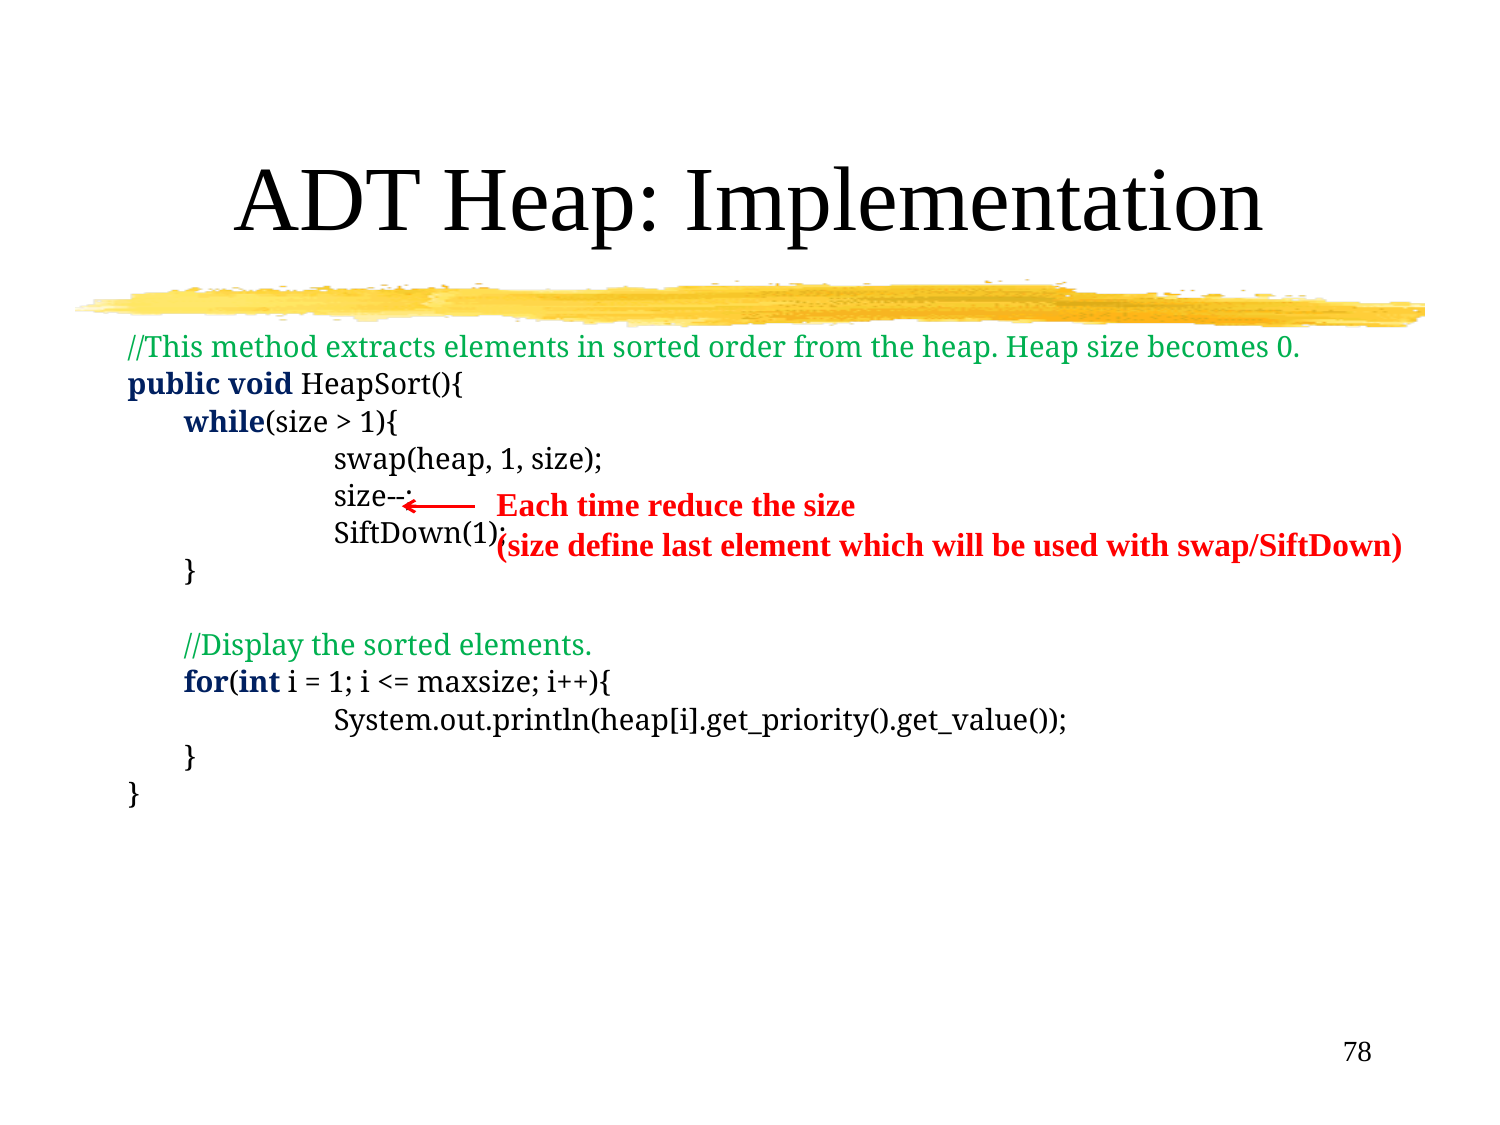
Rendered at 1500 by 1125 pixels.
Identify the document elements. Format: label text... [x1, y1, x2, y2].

title ADT Heap: Implementation [112, 99, 1388, 288]
list //This method extracts elements in sorted order from the heap. Heap size becomes 0. public void HeapSort(){ while(size > 1){ swap(heap, 1, size); size--; SiftDown(1); } //Display the sorted elements. for(int i = 1; i <= maxsize; i++){ System.out.println(heap[i].get_priority().get_value()); } } [112, 324, 1388, 1001]
text_box Each time reduce the size (size define last element which will be used with swap/SiftDown) [481, 475, 1419, 571]
slide_number 78 [1074, 1024, 1388, 1101]
picture [75, 274, 1425, 338]
